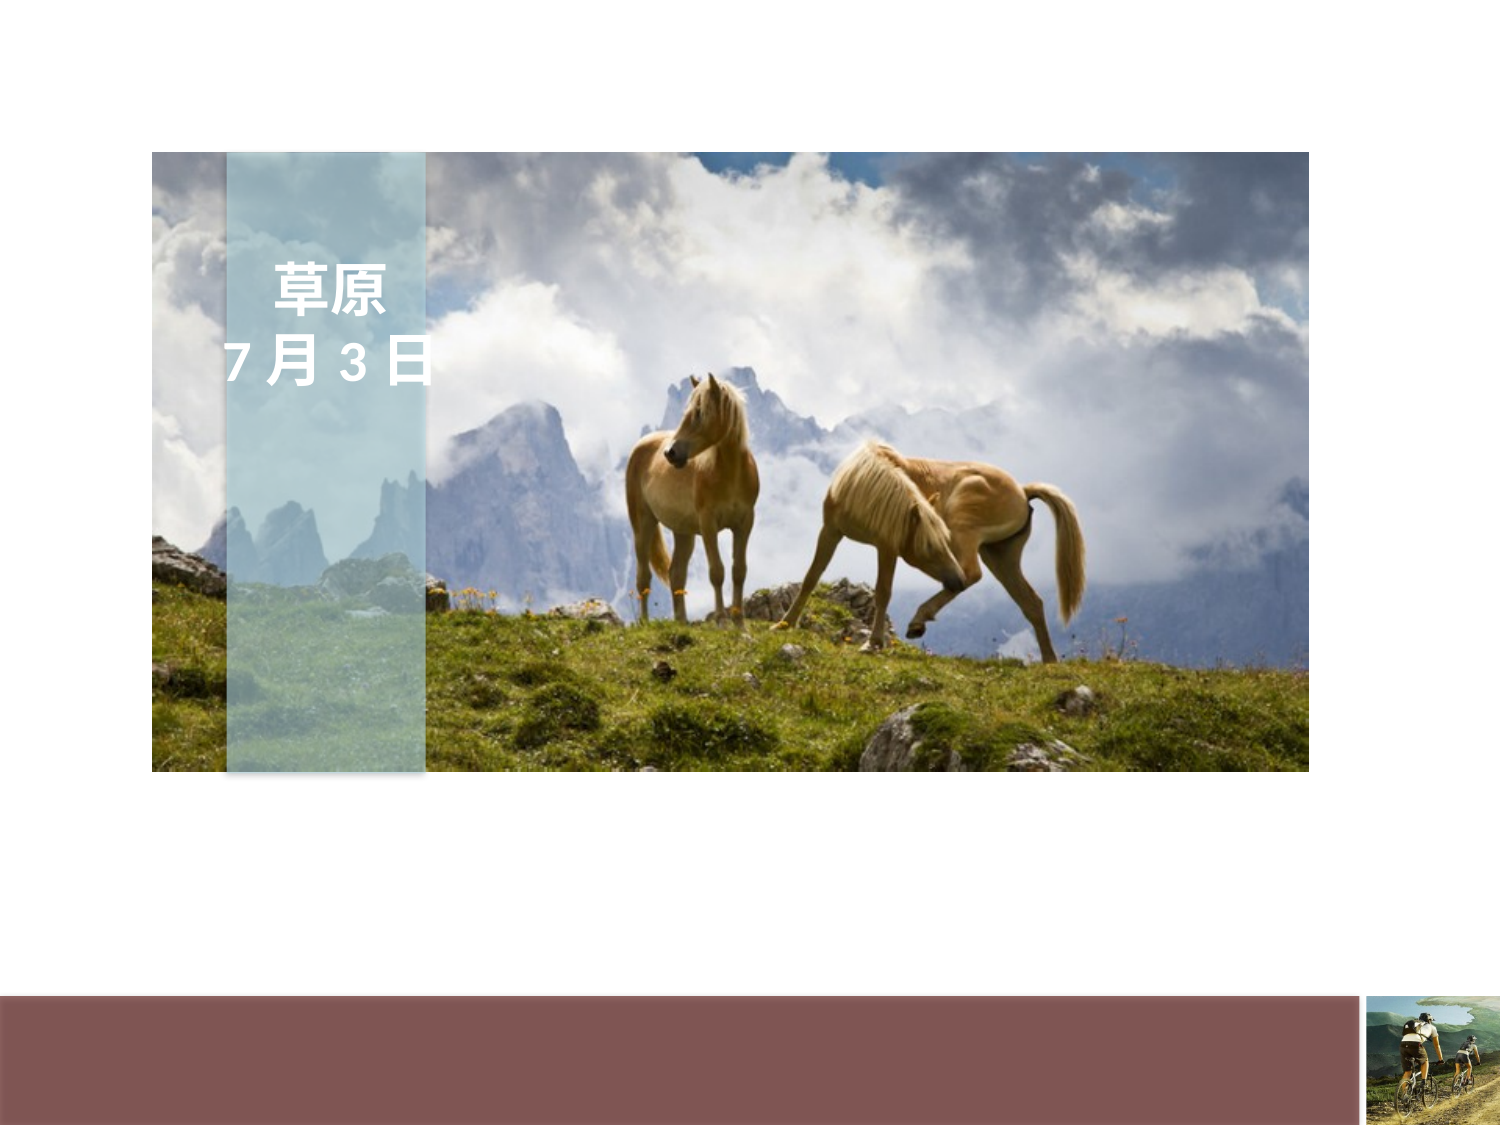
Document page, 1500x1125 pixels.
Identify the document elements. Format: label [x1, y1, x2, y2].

text_box [0, 995, 1360, 1125]
picture [1366, 995, 1500, 1125]
picture [152, 152, 1309, 772]
